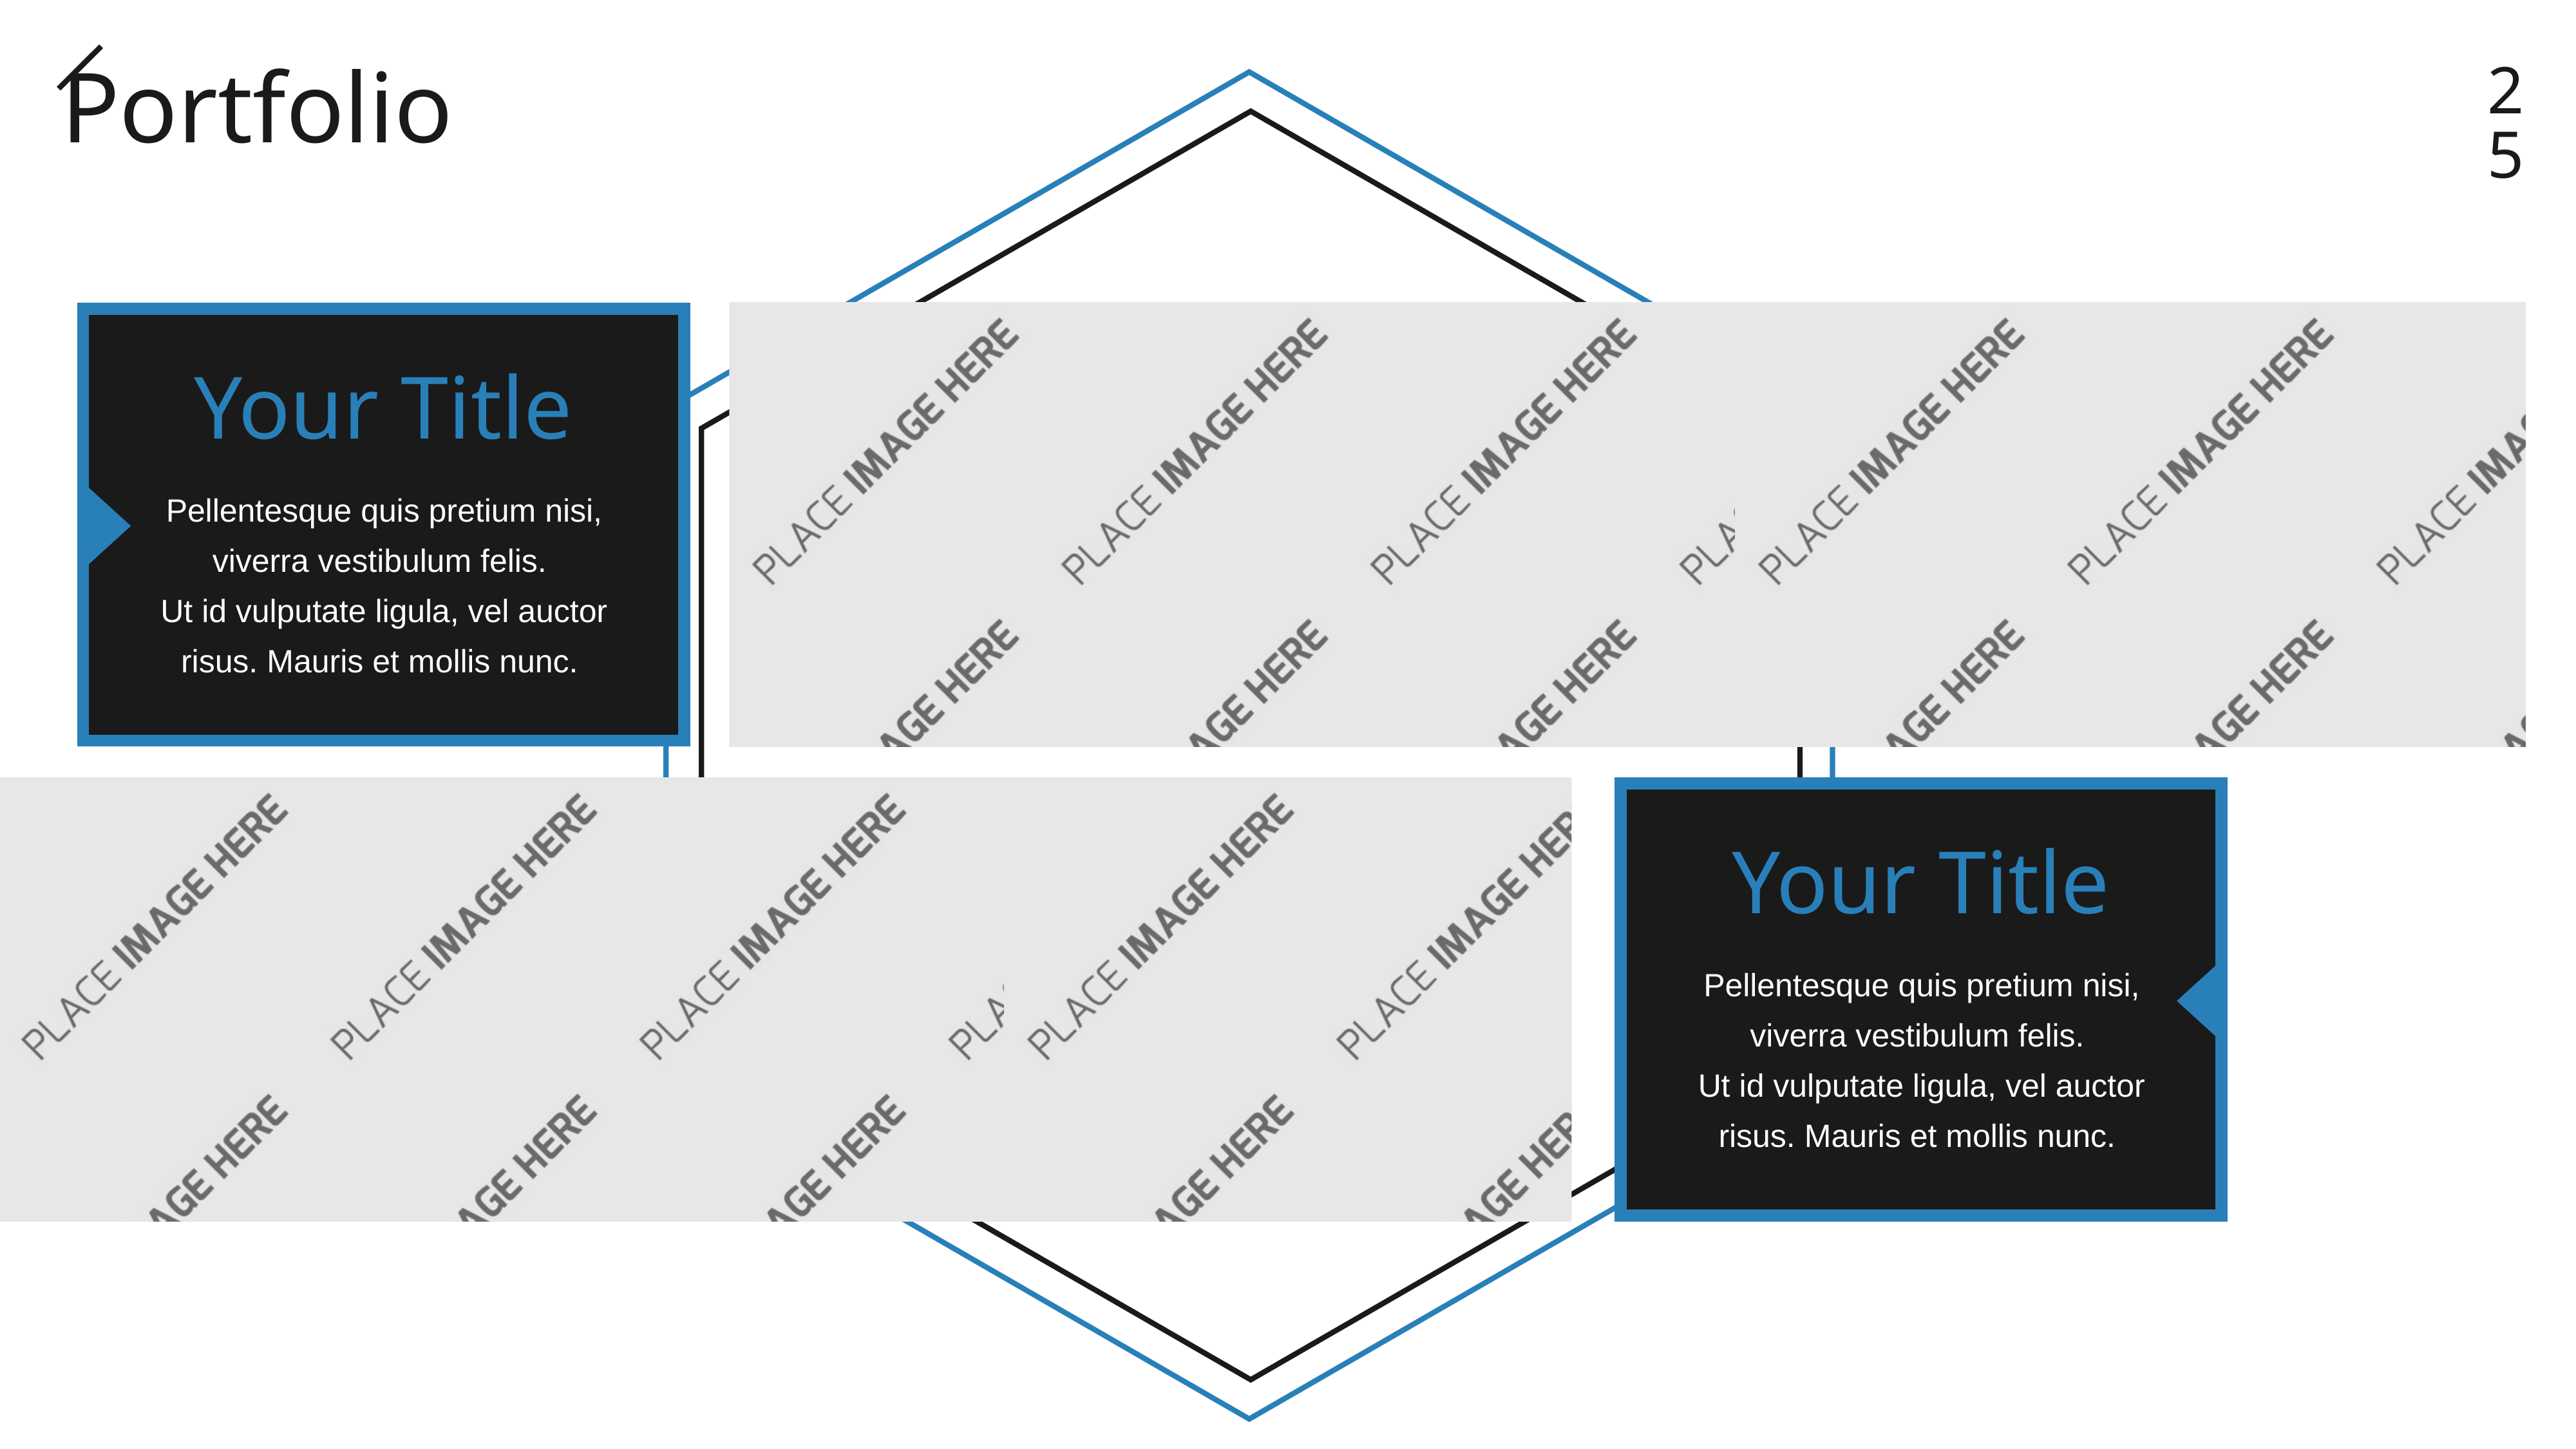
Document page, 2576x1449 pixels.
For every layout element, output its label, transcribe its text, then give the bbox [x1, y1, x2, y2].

text_box Pellentesque quis pretium nisi, viverra vestibulum felis. Ut id vulputate ligula, vel auctor risus. Mauris et mollis nunc. [1926, 952, 2154, 1142]
text_box [1926, 302, 2526, 747]
text_box [0, 777, 571, 1222]
text_box [86, 486, 131, 567]
text_box Portfolio [61, 46, 453, 162]
slide_number 25 [2477, 44, 2535, 122]
text_box Your Title [191, 355, 571, 453]
text_box [2177, 960, 2221, 1041]
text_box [575, 71, 1923, 1419]
text_box Pellentesque quis pretium nisi, viverra vestibulum felis. Ut id vulputate ligula, vel auctor risus. Mauris et mollis nunc. [153, 478, 571, 668]
text_box Your Title [1926, 831, 2113, 928]
text_box [83, 308, 571, 741]
text_box [1926, 783, 2222, 1216]
